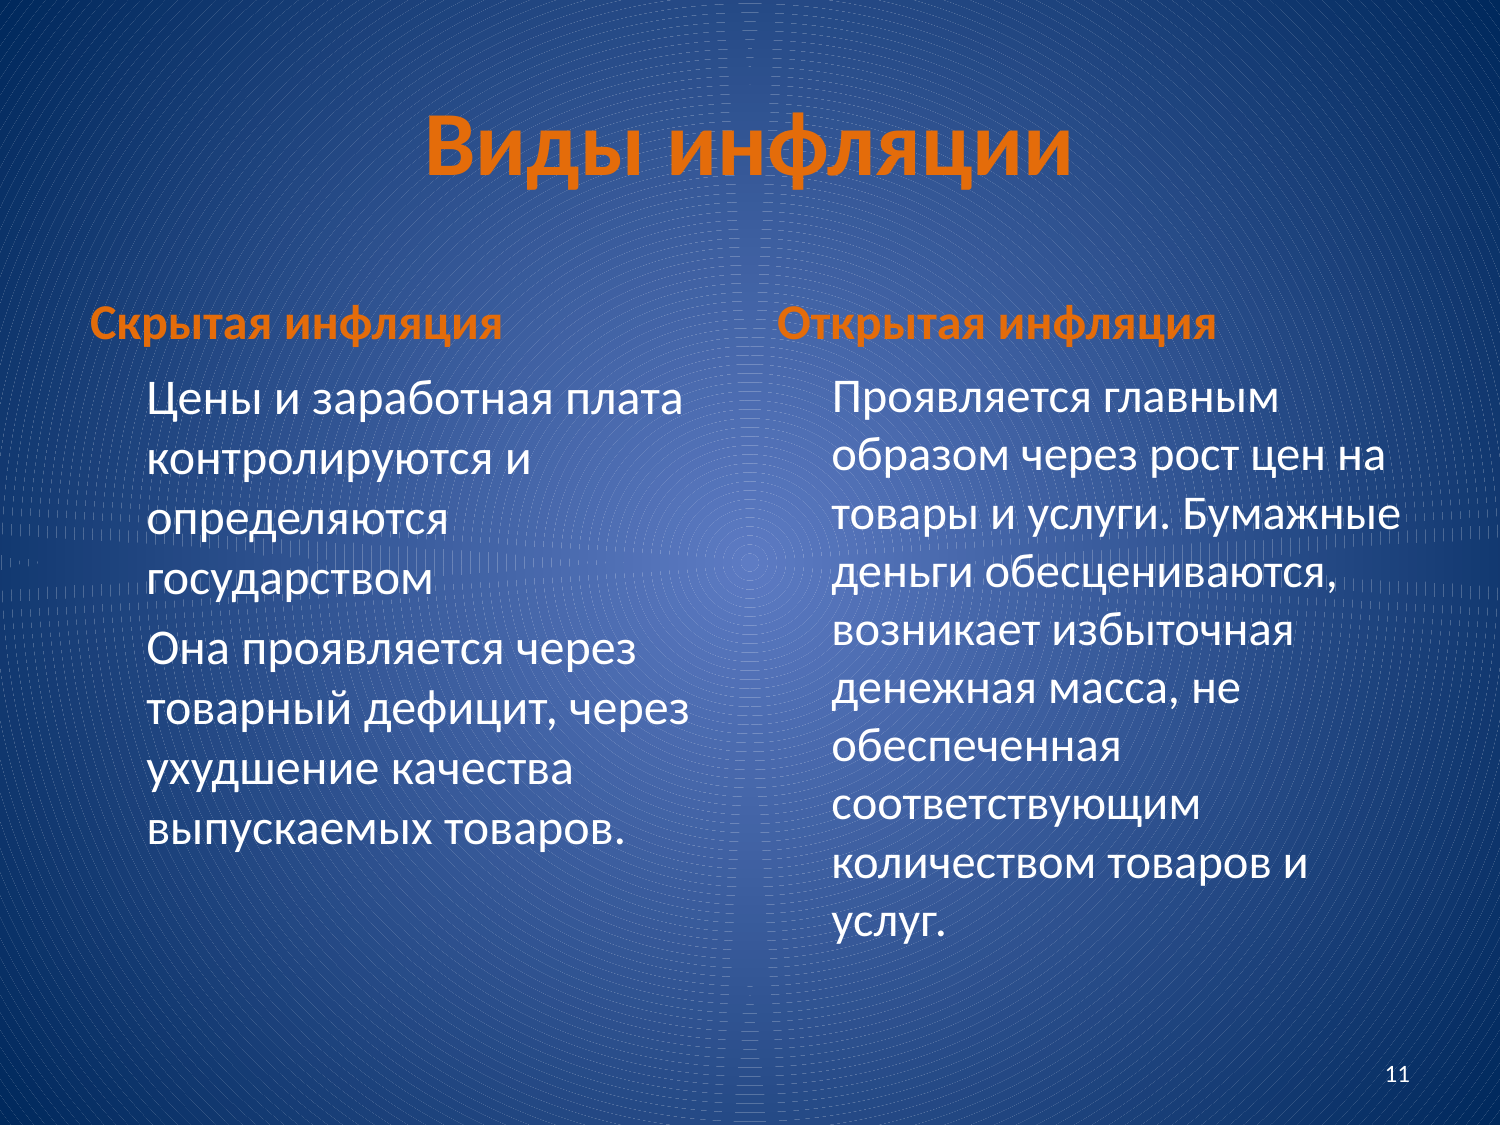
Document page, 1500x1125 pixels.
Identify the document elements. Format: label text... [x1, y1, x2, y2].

list Проявляется главным образом через рост цен на товары и услуги. Бумажные деньги обесцениваются, возникает избыточная денежная масса, не обеспеченная соответствующим количеством товаров и услуг. [761, 356, 1425, 1005]
list Открытая инфляция [761, 251, 1425, 356]
list Цены и заработная плата контролируются и определяются государством Она проявляется через товарный дефицит, через ухудшение качества выпускаемых товаров. [75, 356, 738, 1005]
slide_number 11 [1074, 1042, 1425, 1103]
title Виды инфляции [75, 45, 1425, 233]
list Скрытая инфляция [75, 251, 738, 356]
